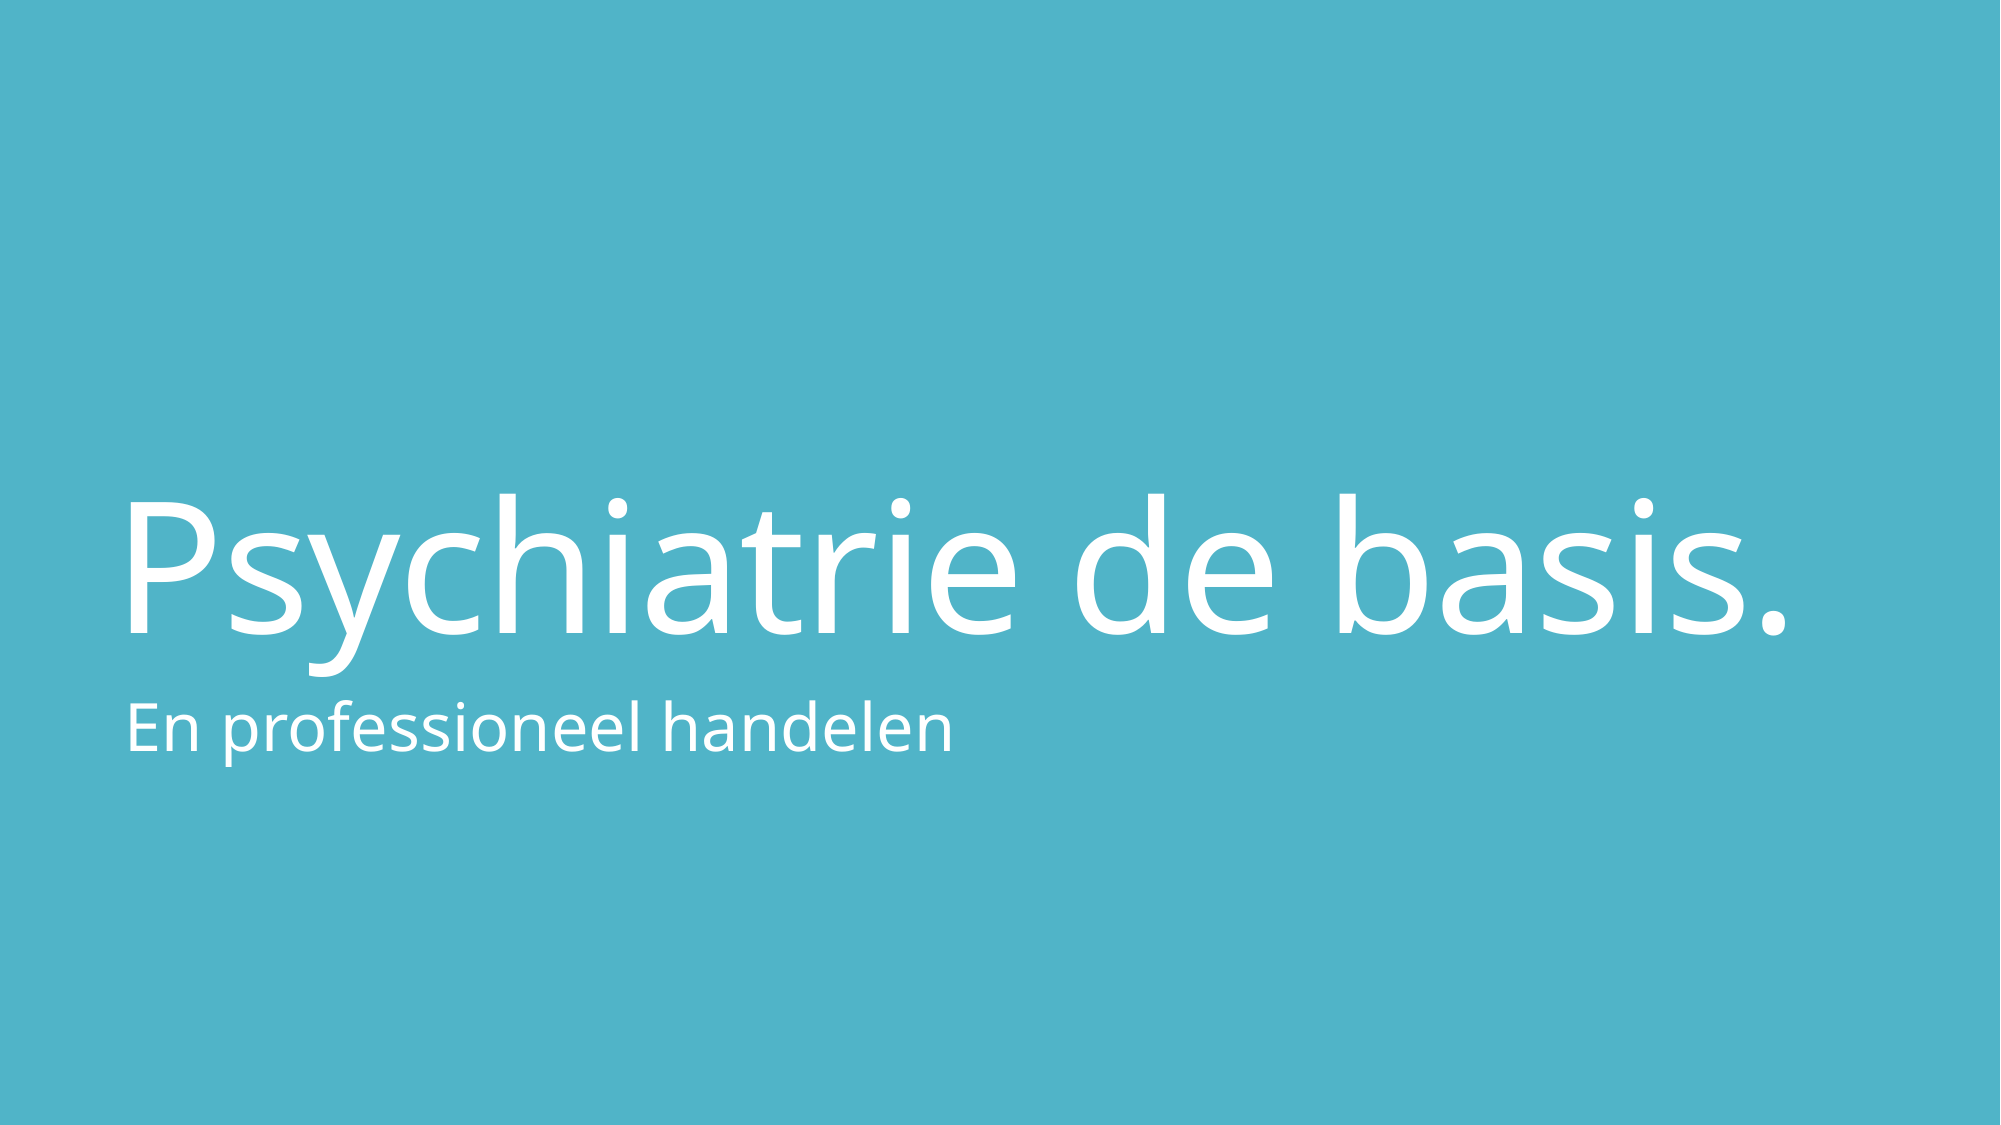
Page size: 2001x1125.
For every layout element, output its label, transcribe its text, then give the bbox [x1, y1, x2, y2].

title Psychiatrie de basis. [98, 126, 1868, 677]
subtitle En professioneel handelen [109, 690, 1624, 961]
